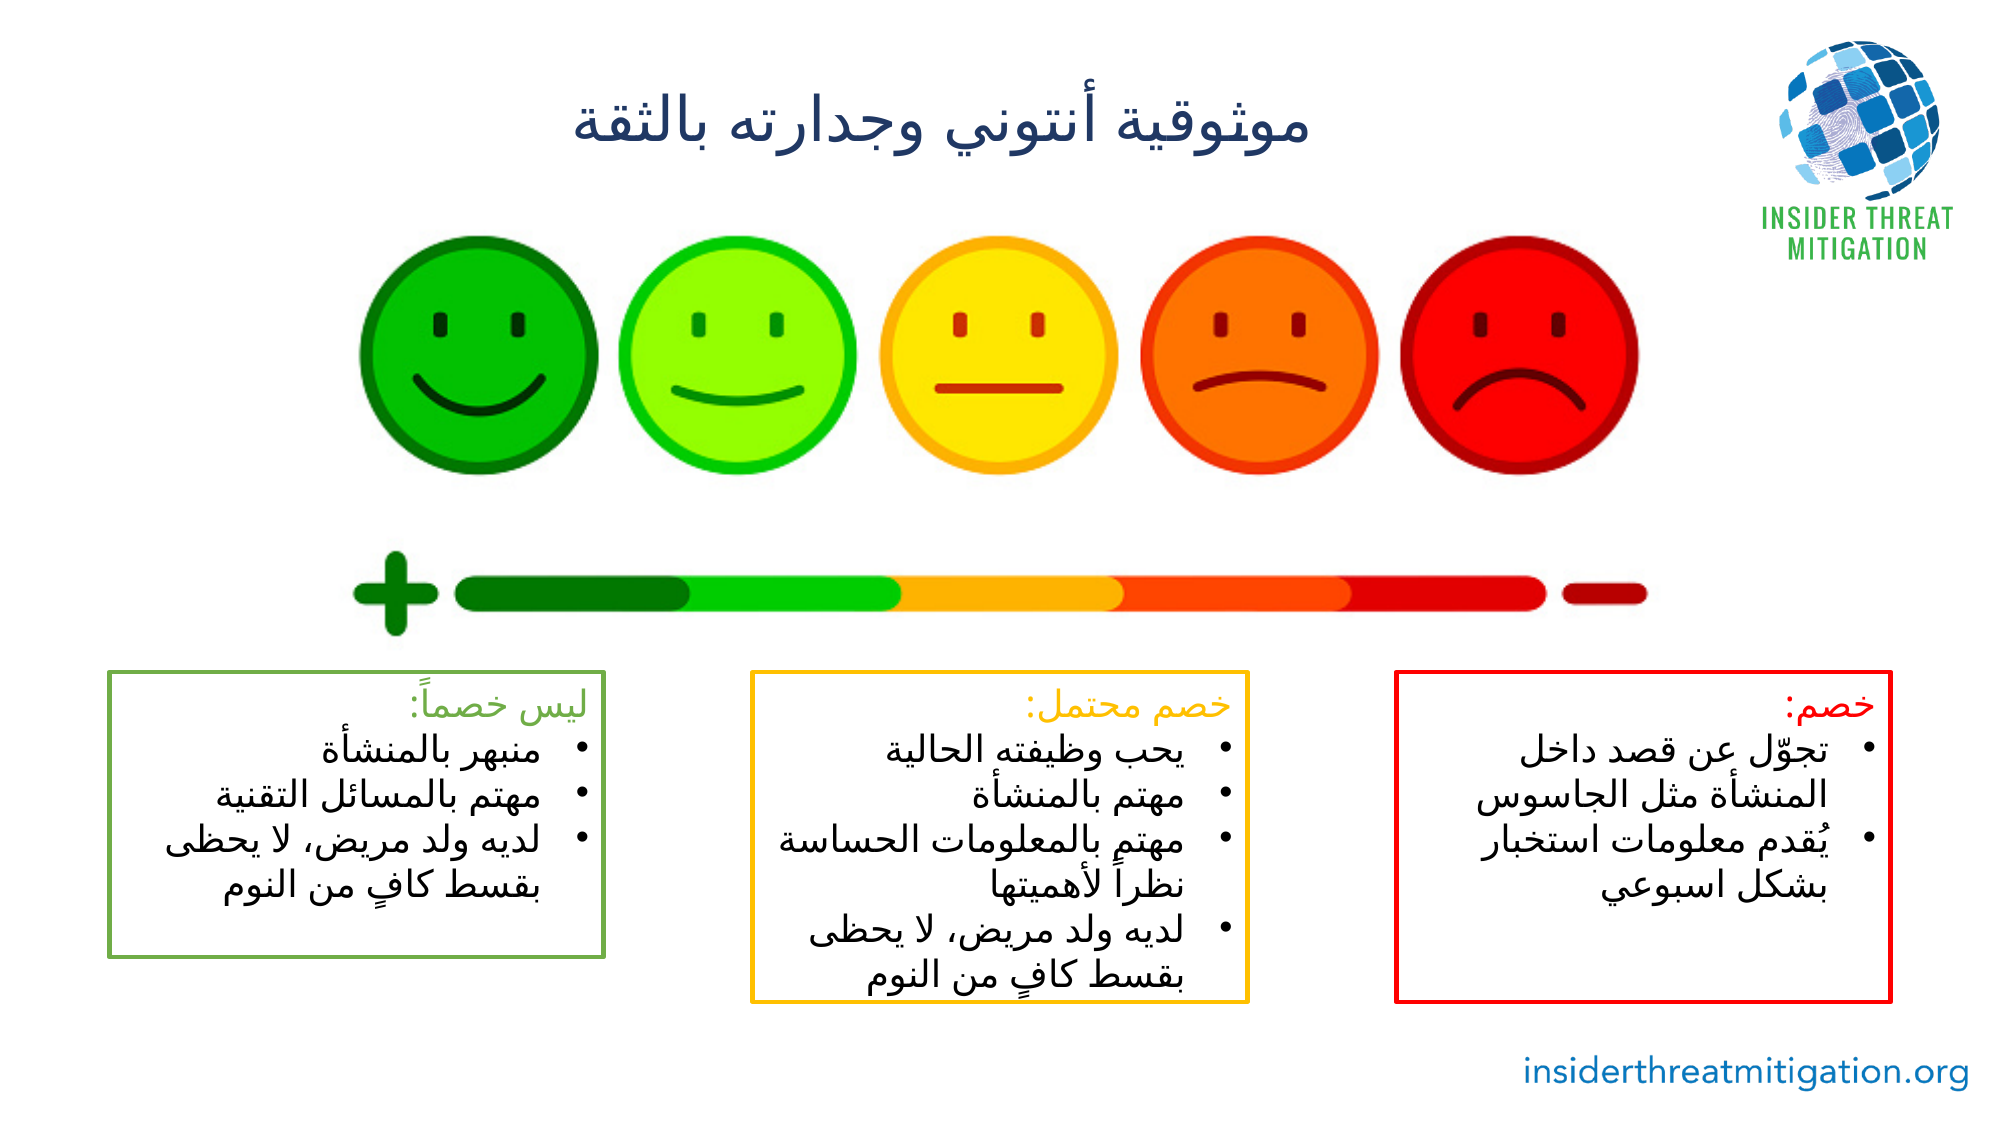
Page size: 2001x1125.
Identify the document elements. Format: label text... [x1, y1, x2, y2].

text_box ليس خصماً: منبهر بالمنشأة مهتم بالمسائل التقنية لديه ولد مريض، لا يحظى بقسط كافٍ من النوم [109, 672, 604, 957]
picture [1758, 20, 1968, 281]
title موثوقية أنتوني وجدارته بالثقة [137, 59, 1748, 183]
text_box خصم: تجوّل عن قصد داخل المنشأة مثل الجاسوس يُقدم معلومات استخبار بشكل اسبوعي [1396, 672, 1891, 1002]
text_box خصم محتمل: يحب وظيفته الحالية مهتم بالمنشأة مهتم بالمعلومات الحساسة نظراً لأهميتها لديه ولد مريض، لا يحظى بقسط كافٍ من النوم [752, 691, 1248, 1002]
picture [307, 182, 1693, 691]
picture [1478, 994, 2000, 1125]
